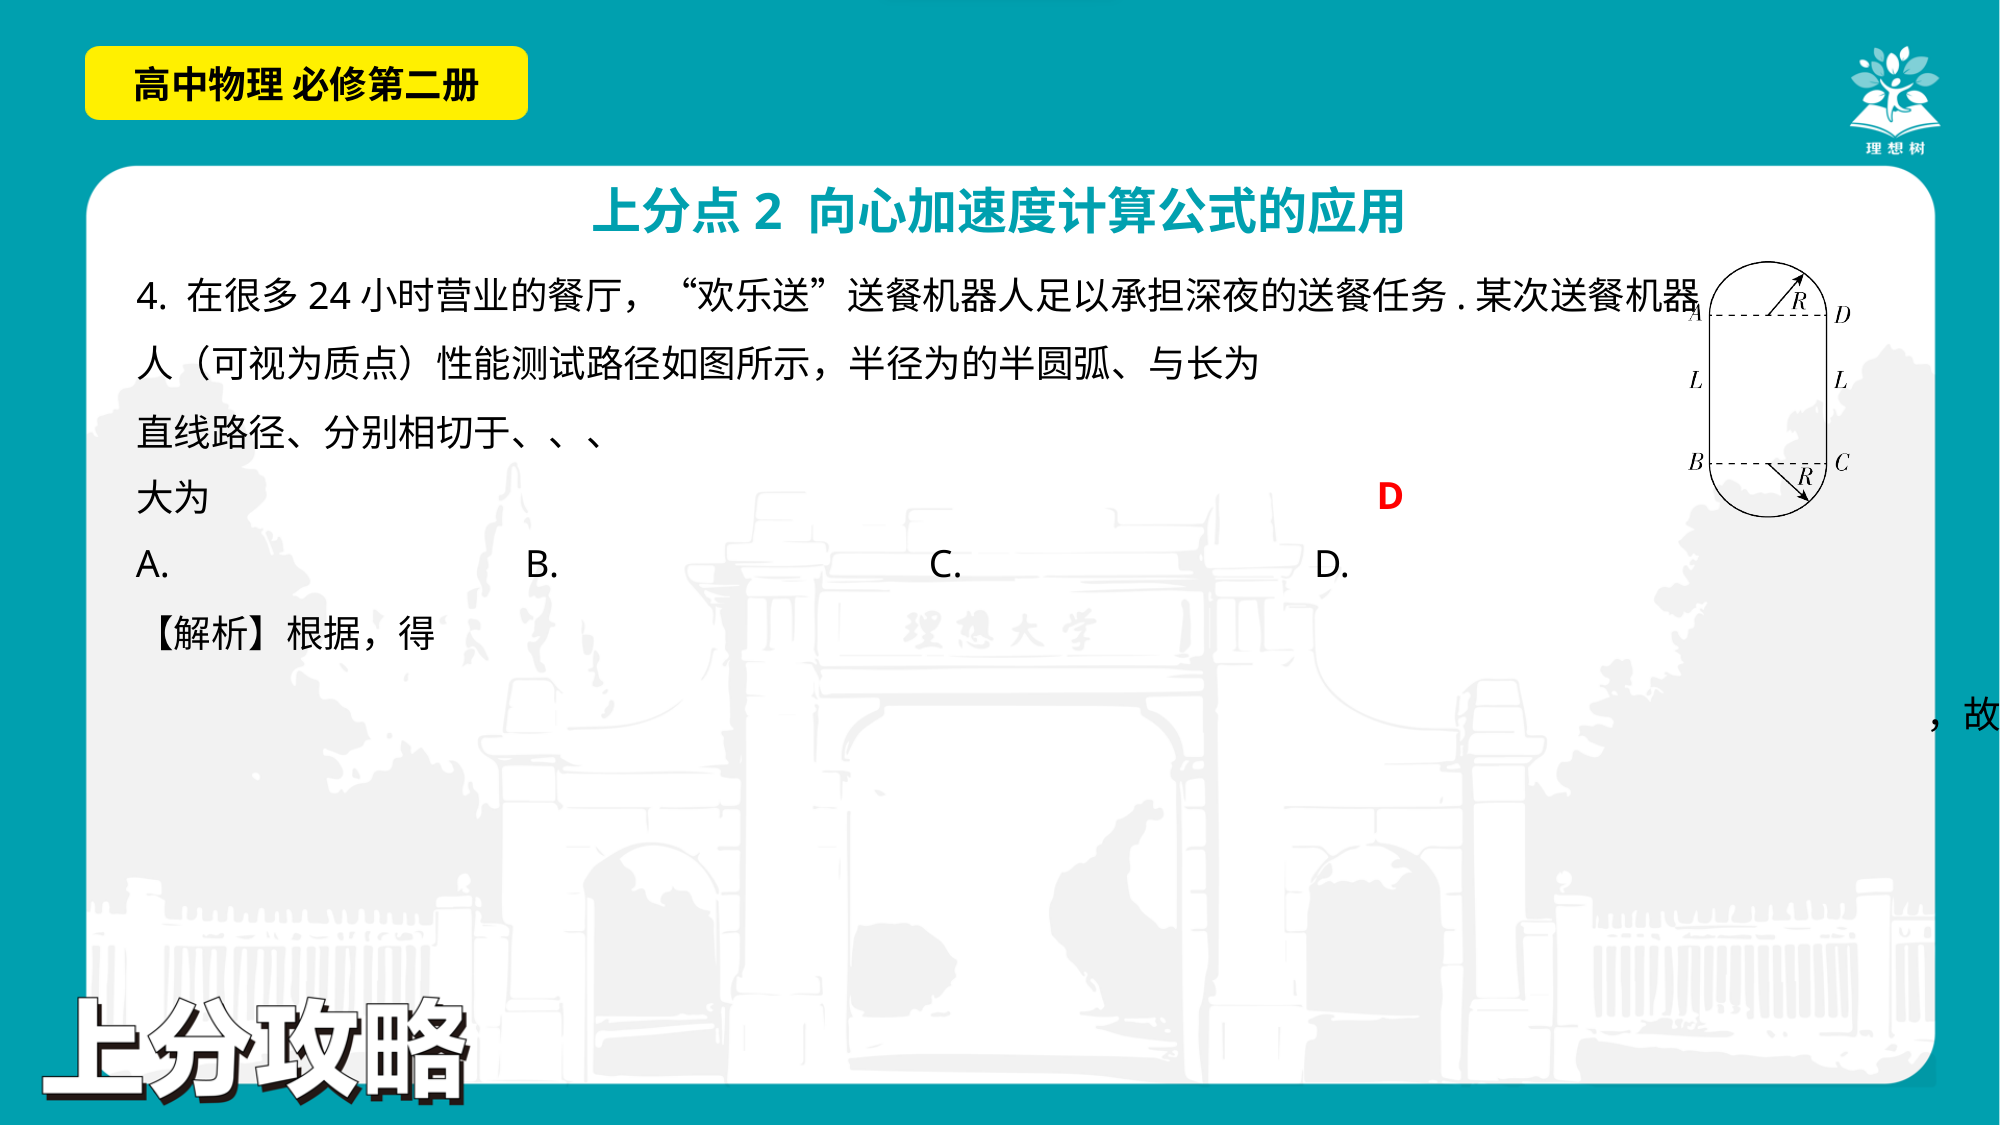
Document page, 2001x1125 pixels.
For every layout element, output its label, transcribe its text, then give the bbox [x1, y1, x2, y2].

picture [0, 0, 2000, 1125]
text_box D [1363, 452, 1418, 511]
